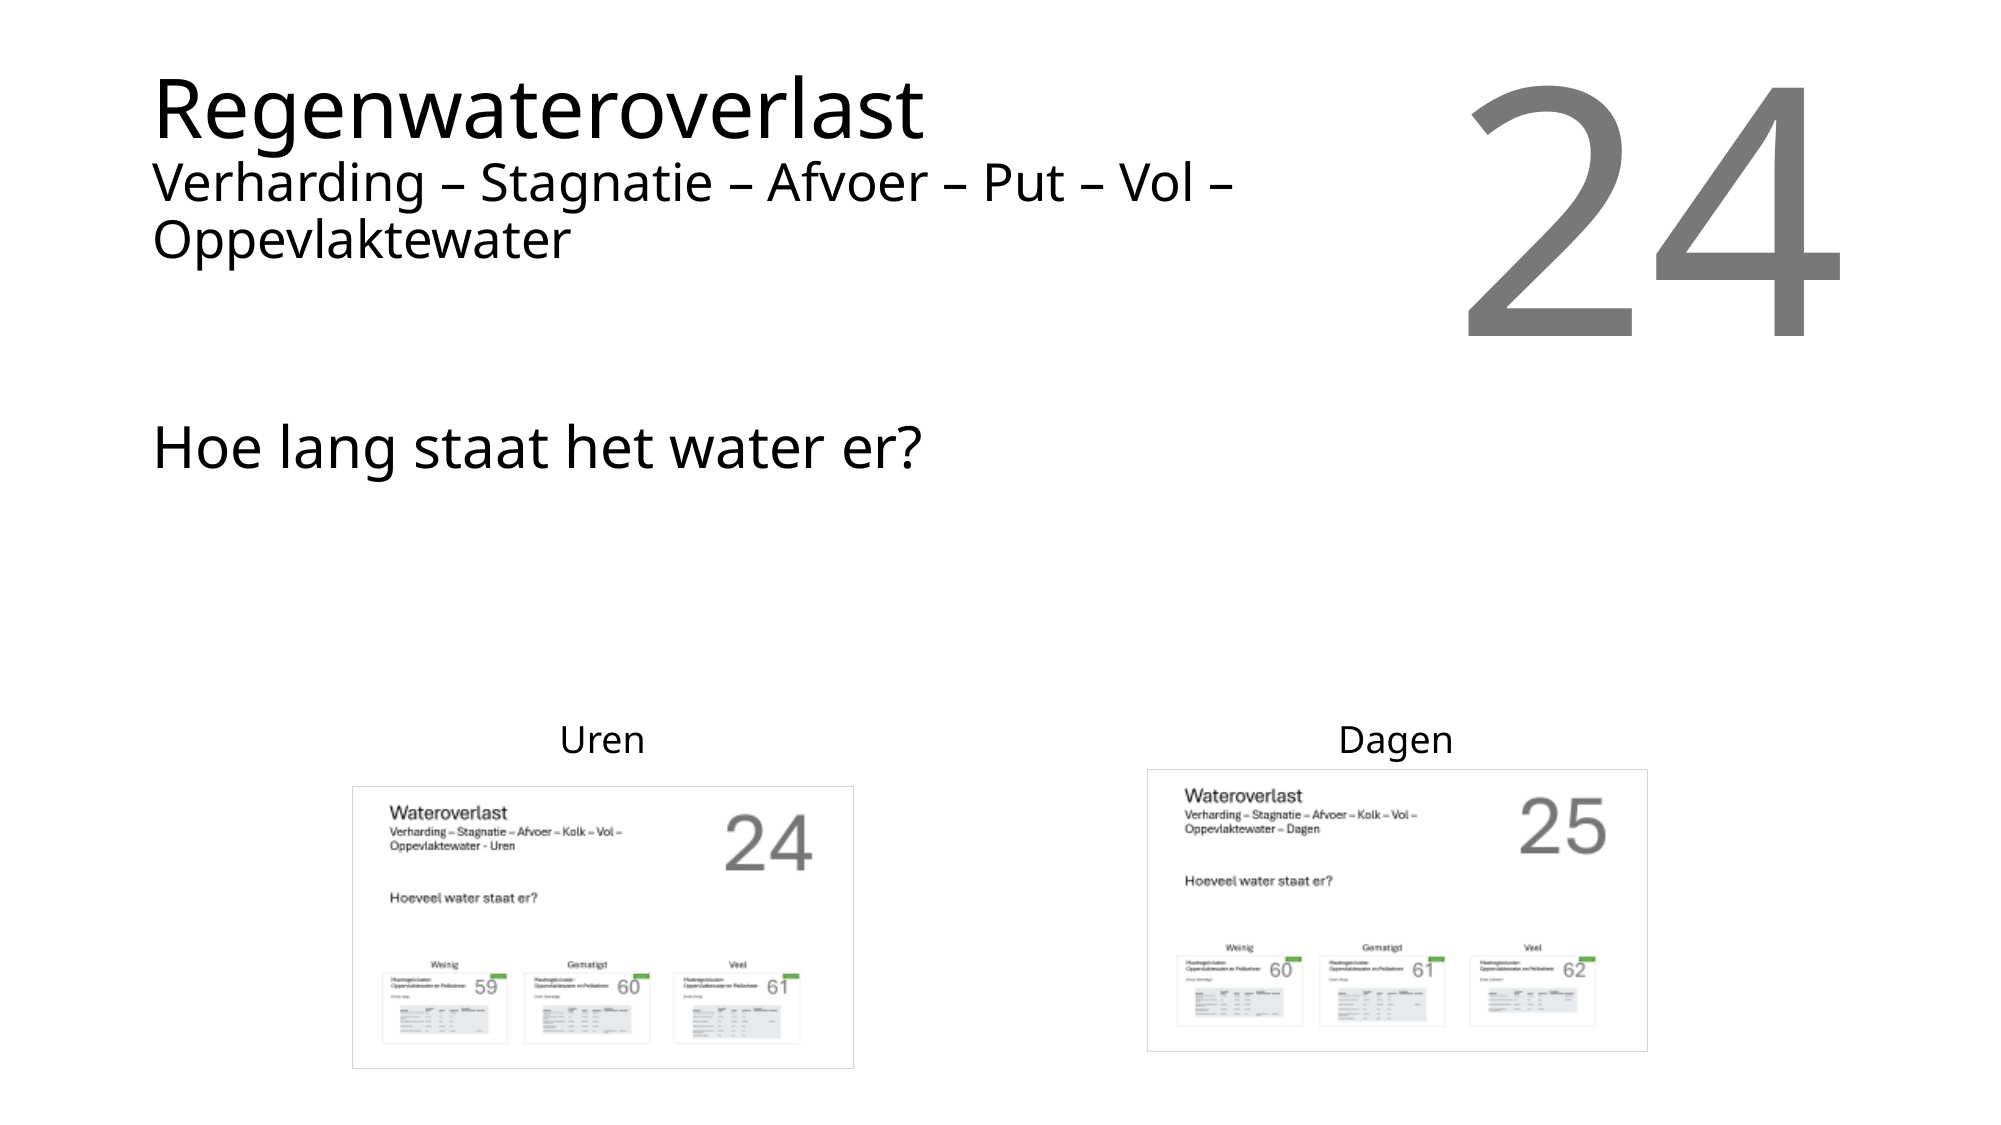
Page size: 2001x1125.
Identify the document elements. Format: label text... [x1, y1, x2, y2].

picture [1148, 770, 1647, 1051]
picture [353, 787, 853, 1068]
text_box Uren [385, 709, 820, 769]
slide_number 24 [1396, 59, 1863, 393]
text_box Dagen [1167, 709, 1625, 769]
list Hoe lang staat het water er? [137, 410, 1863, 552]
title Regenwateroverlast Verharding – Stagnatie – Afvoer – Put – Vol – Oppevlaktewater [137, 59, 1360, 278]
